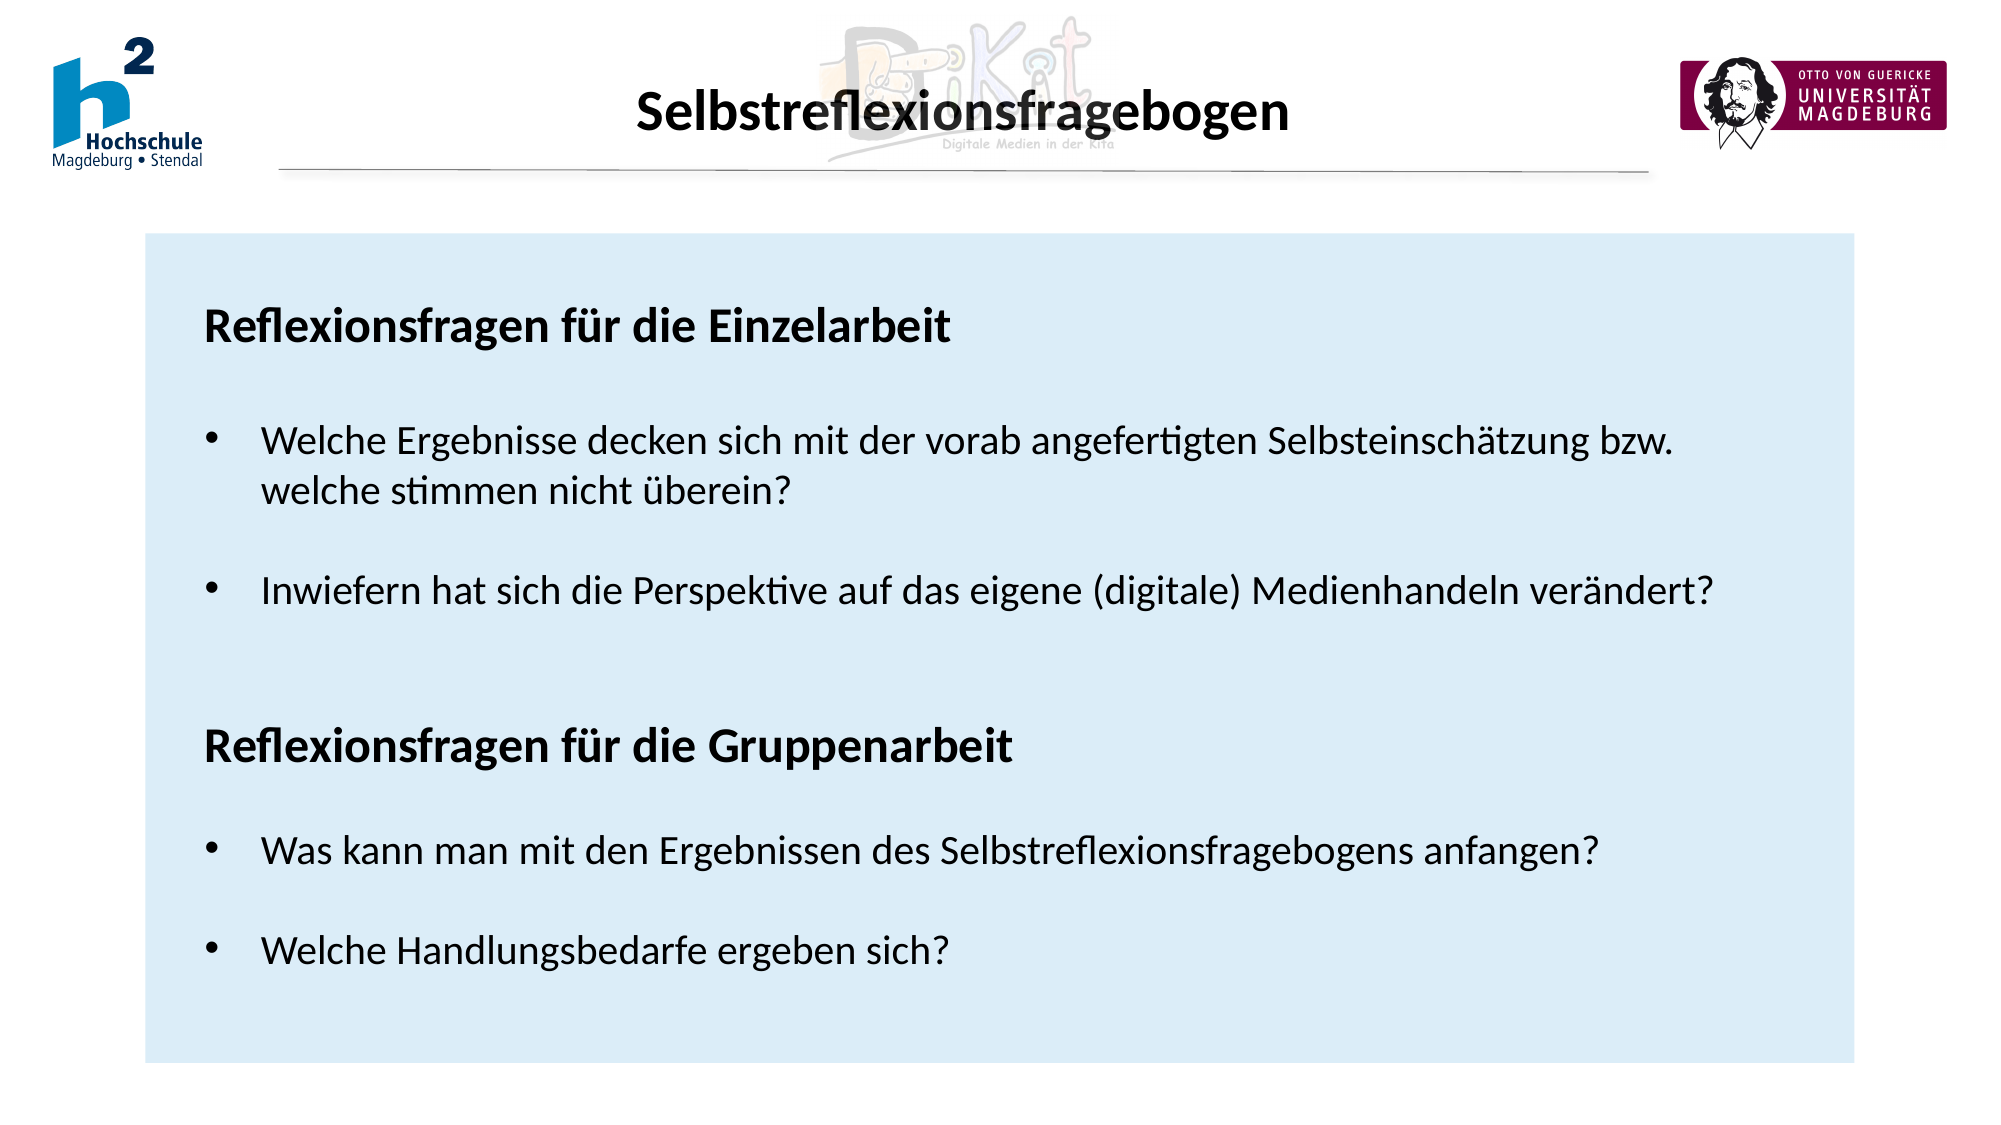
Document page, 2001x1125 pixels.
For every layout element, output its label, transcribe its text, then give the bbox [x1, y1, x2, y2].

picture [816, 14, 1119, 170]
text_box Selbstreflexionsfragebogen [278, 65, 811, 150]
picture [1680, 57, 1947, 150]
text_box Selbstreflexionsfragebogen [1122, 65, 1649, 150]
picture [53, 37, 202, 170]
text_box [142, 233, 1868, 1063]
